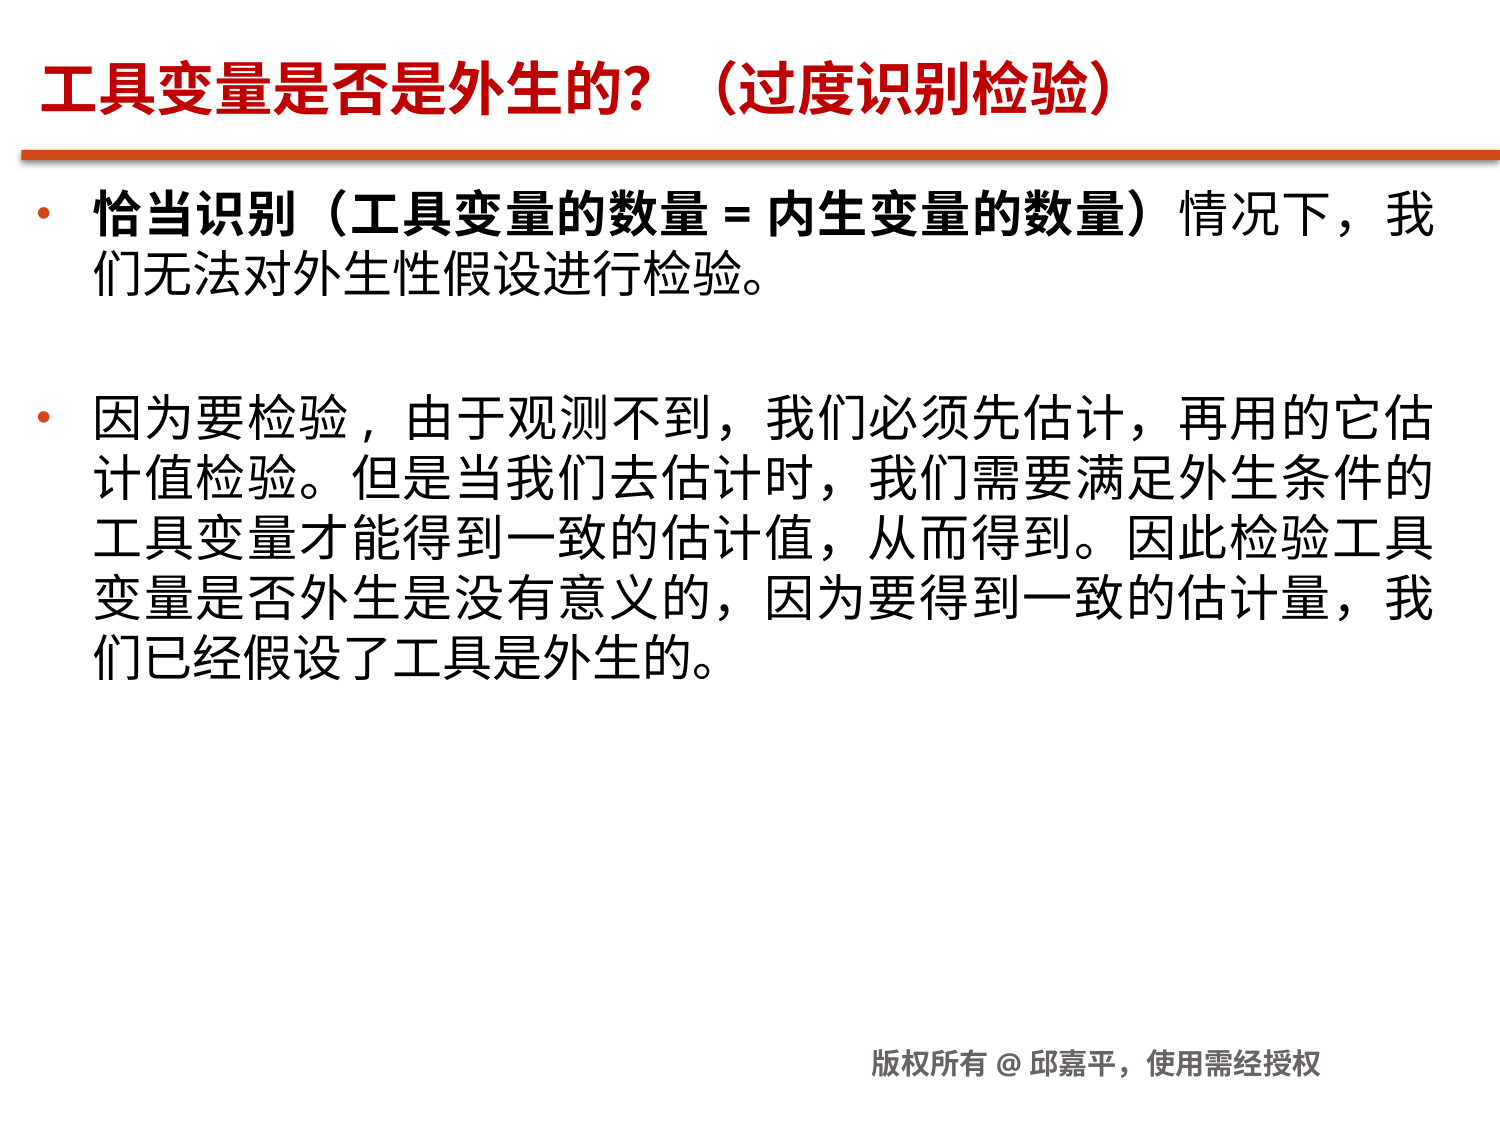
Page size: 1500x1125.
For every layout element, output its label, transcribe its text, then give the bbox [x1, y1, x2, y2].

footer 版权所有@邱嘉平，使用需经授权 [690, 1025, 1500, 1100]
title 工具变量是否是外生的？（过度识别检验） [24, 50, 1450, 138]
